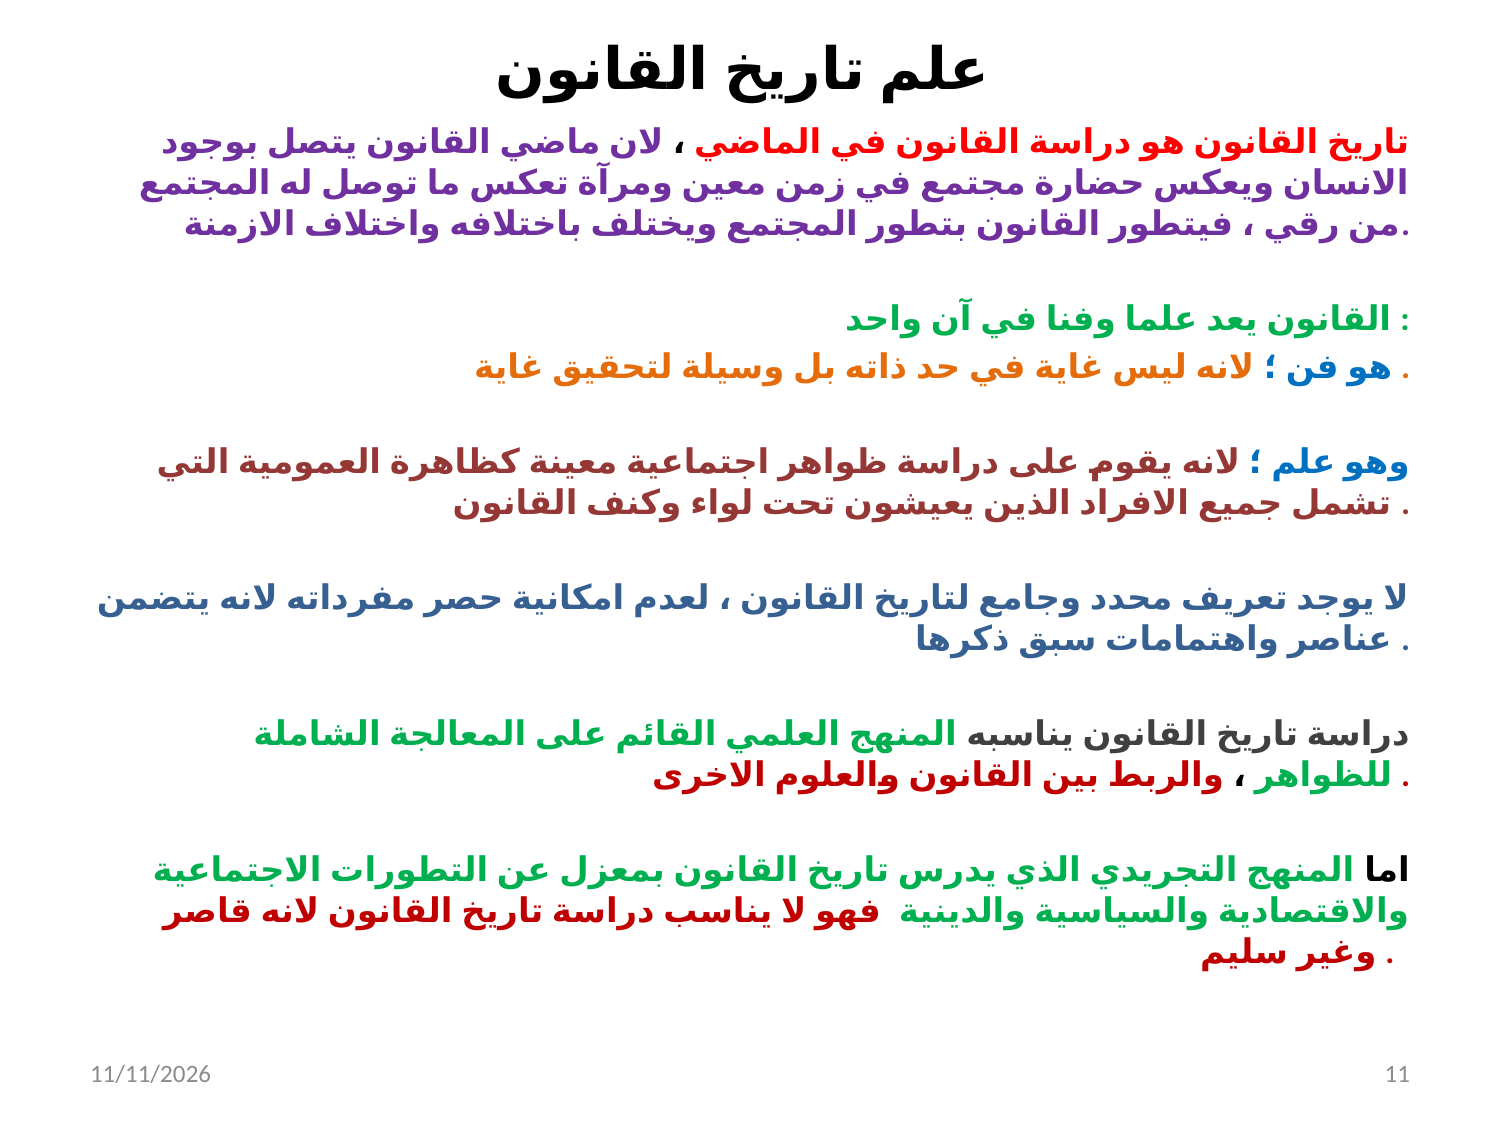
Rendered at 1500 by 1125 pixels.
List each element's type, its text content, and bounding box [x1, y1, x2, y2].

list تاريخ القانون هو دراسة القانون في الماضي ، لان ماضي القانون يتصل بوجود الانسان ويعكس حضارة مجتمع في زمن معين ومرآة تعكس ما توصل له المجتمع من رقي ، فيتطور القانون بتطور المجتمع ويختلف باختلافه واختلاف الازمنة. القانون يعد علما وفنا في آن واحد : هو فن ؛ لانه ليس غاية في حد ذاته بل وسيلة لتحقيق غاية . وهو علم ؛ لانه يقوم على دراسة ظواهر اجتماعية معينة كظاهرة العمومية التي تشمل جميع الافراد الذين يعيشون تحت لواء وكنف القانون . لا يوجد تعريف محدد وجامع لتاريخ القانون ، لعدم امكانية حصر مفرداته لانه يتضمن عناصر واهتمامات سبق ذكرها . دراسة تاريخ القانون يناسبه المنهج العلمي القائم على المعالجة الشاملة للظواهر ، والربط بين القانون والعلوم الاخرى . اما المنهج التجريدي الذي يدرس تاريخ القانون بمعزل عن التطورات الاجتماعية والاقتصادية والسياسية والدينية فهو لا يناسب دراسة تاريخ القانون لانه قاصر وغير سليم . [75, 112, 1425, 1005]
slide_number 11 [1074, 1042, 1425, 1103]
title علم تاريخ القانون [75, 45, 1425, 88]
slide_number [75, 1042, 425, 1103]
